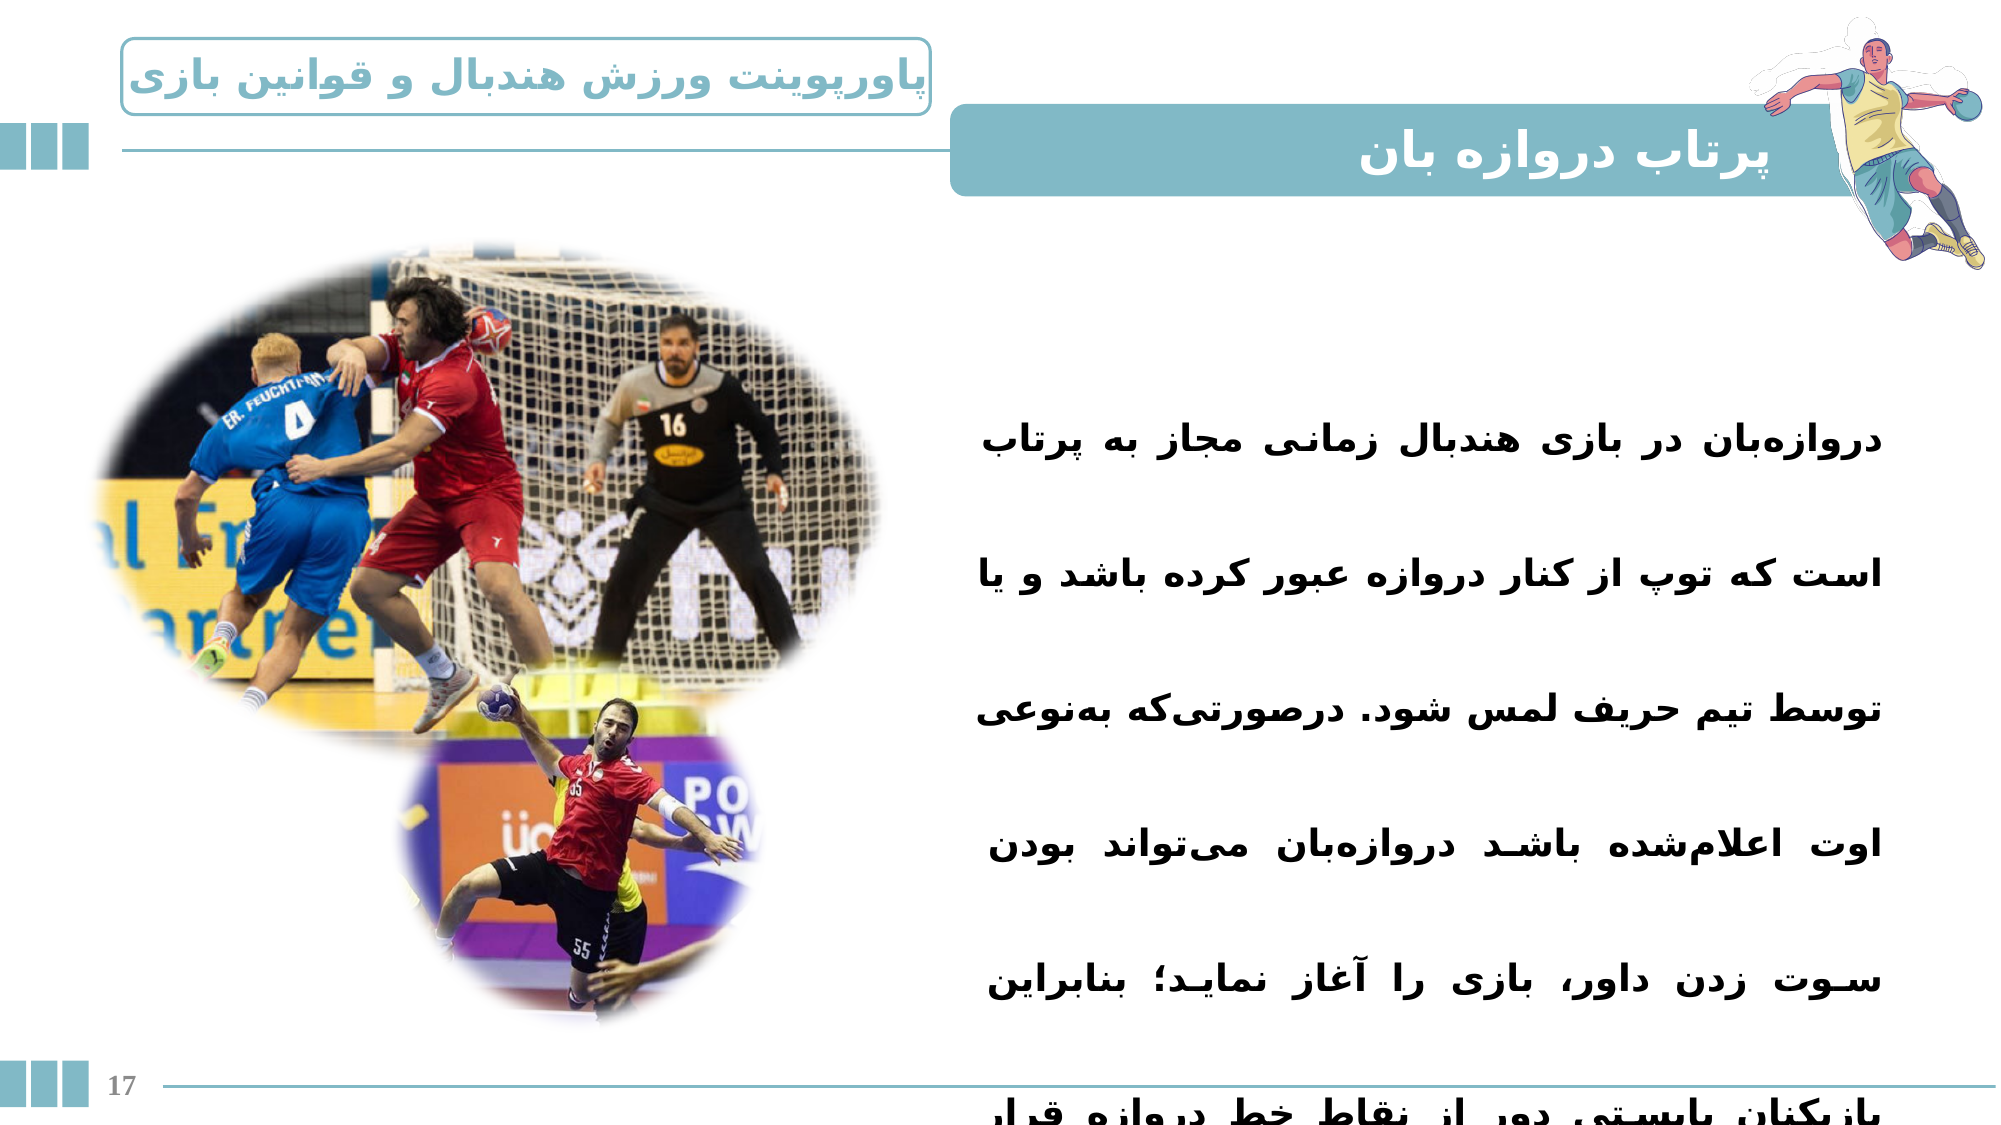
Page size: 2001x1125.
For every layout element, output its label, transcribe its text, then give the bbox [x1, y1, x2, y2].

picture [83, 236, 889, 1035]
picture [1749, 17, 1985, 270]
text_box دروازه‌بان در بازی هندبال زمانی مجاز به پرتاب است که توپ از کنار دروازه عبور کرده باشد و یا توسط تیم حریف لمس شود. درصورتی‌که به‌نوعی اوت اعلام‌شده باشد دروازه‌بان می‌تواند بودن سوت زدن داور، بازی را آغاز نماید؛ بنابراین بازیکنان بایستی دور از نقاط خط دروازه قرار بگیرند و اگر در خط دروازه توپ را لمس کنند خطا اعلام می‌شود. [960, 316, 1898, 1125]
text_box پرتاب دروازه بان [1343, 105, 1787, 185]
slide_number 17 [88, 1053, 156, 1114]
text_box پاورپوینت ورزش هندبال و قوانین بازی [113, 36, 943, 105]
